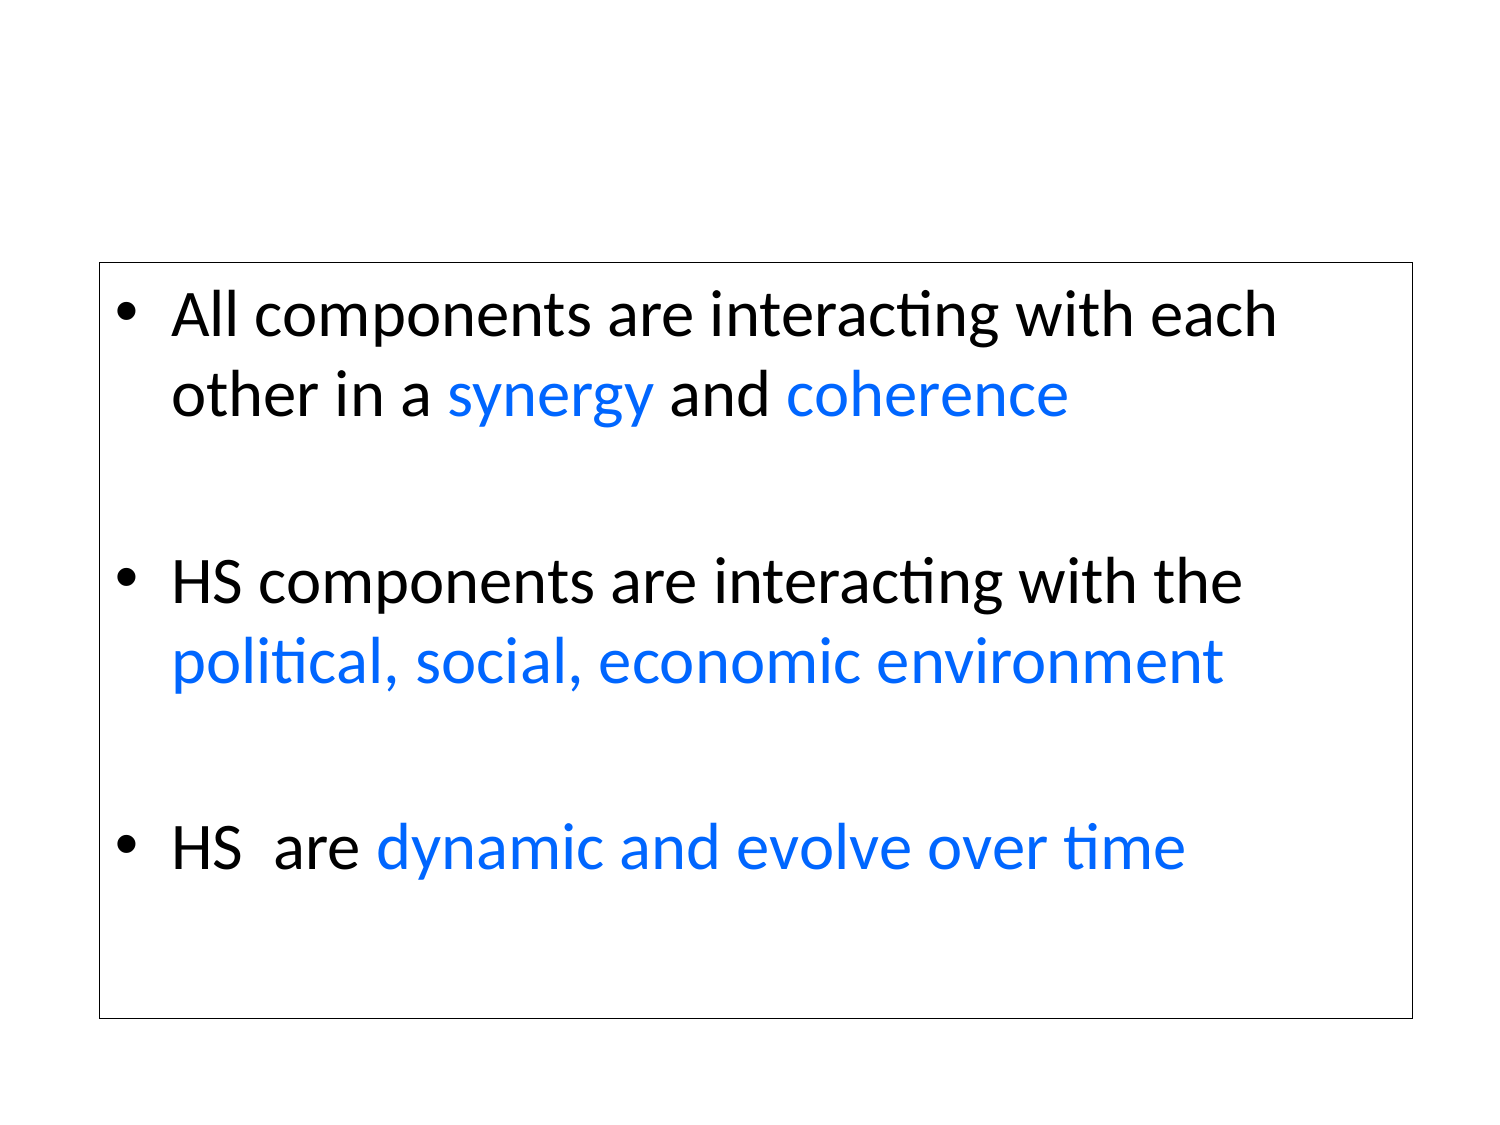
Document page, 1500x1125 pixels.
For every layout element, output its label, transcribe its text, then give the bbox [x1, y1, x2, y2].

text_box All components are interacting with each other in a synergy and coherence HS components are interacting with the political, social, economic environment HS are dynamic and evolve over time [99, 262, 1413, 1019]
